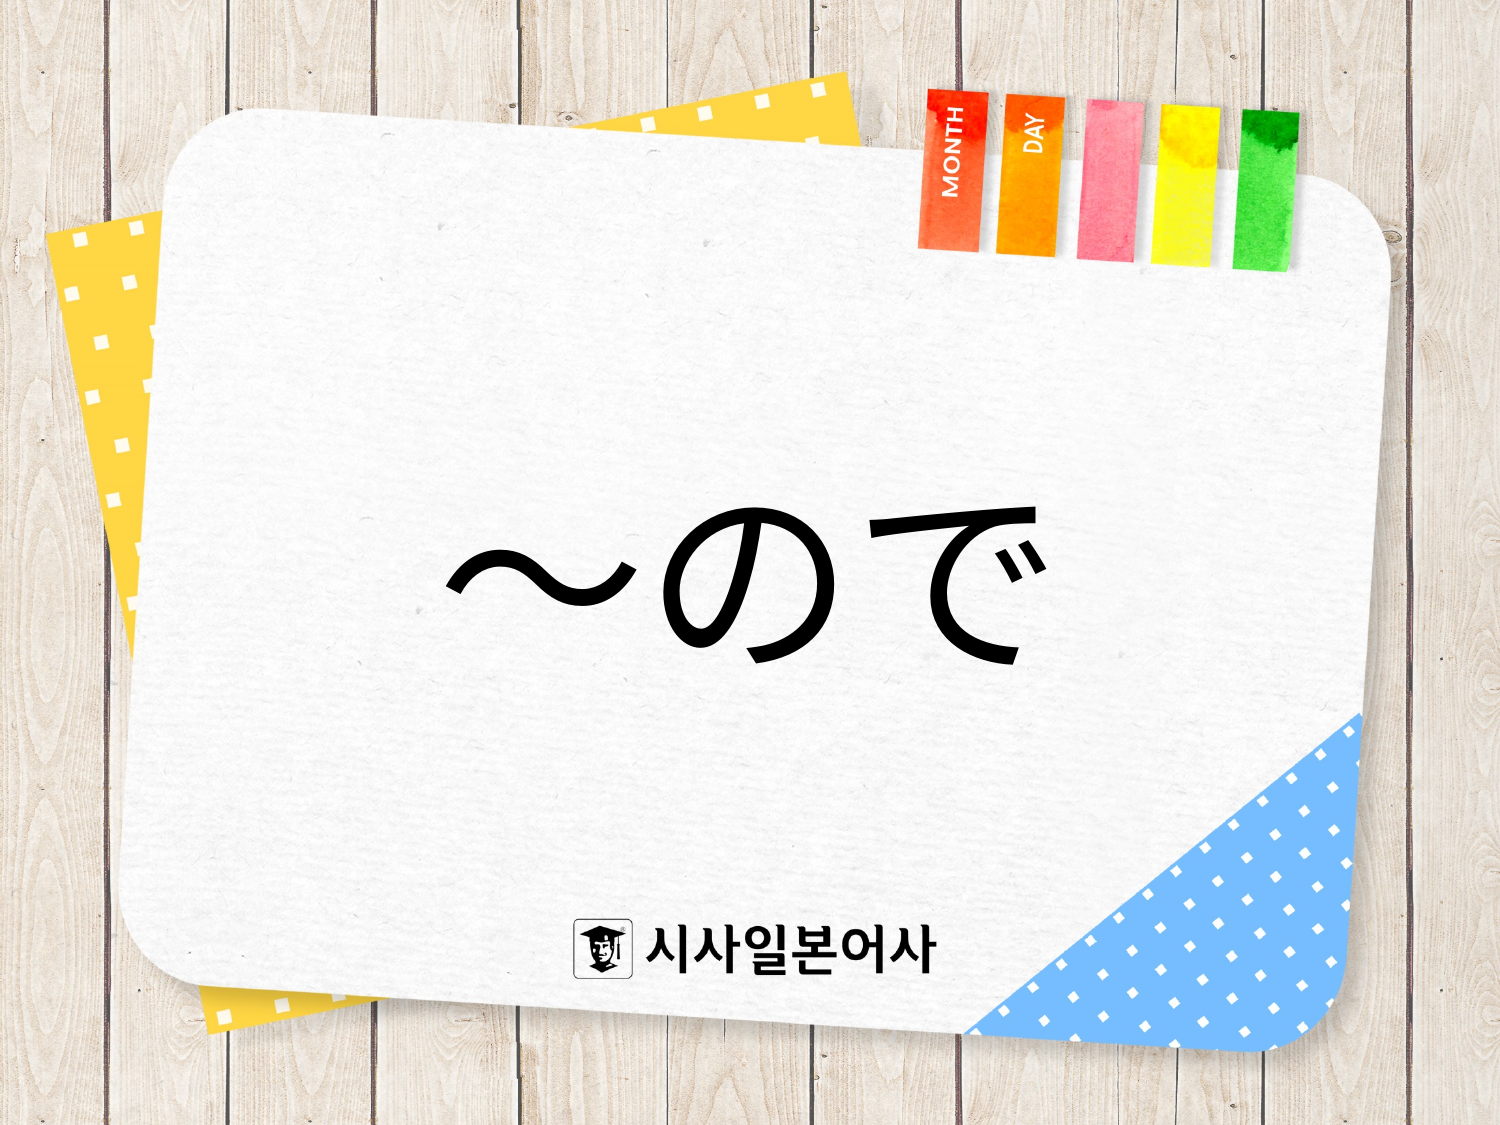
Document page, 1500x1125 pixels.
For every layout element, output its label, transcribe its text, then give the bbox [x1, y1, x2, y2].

picture [0, 0, 1500, 1125]
title ～ので [75, 338, 1425, 811]
